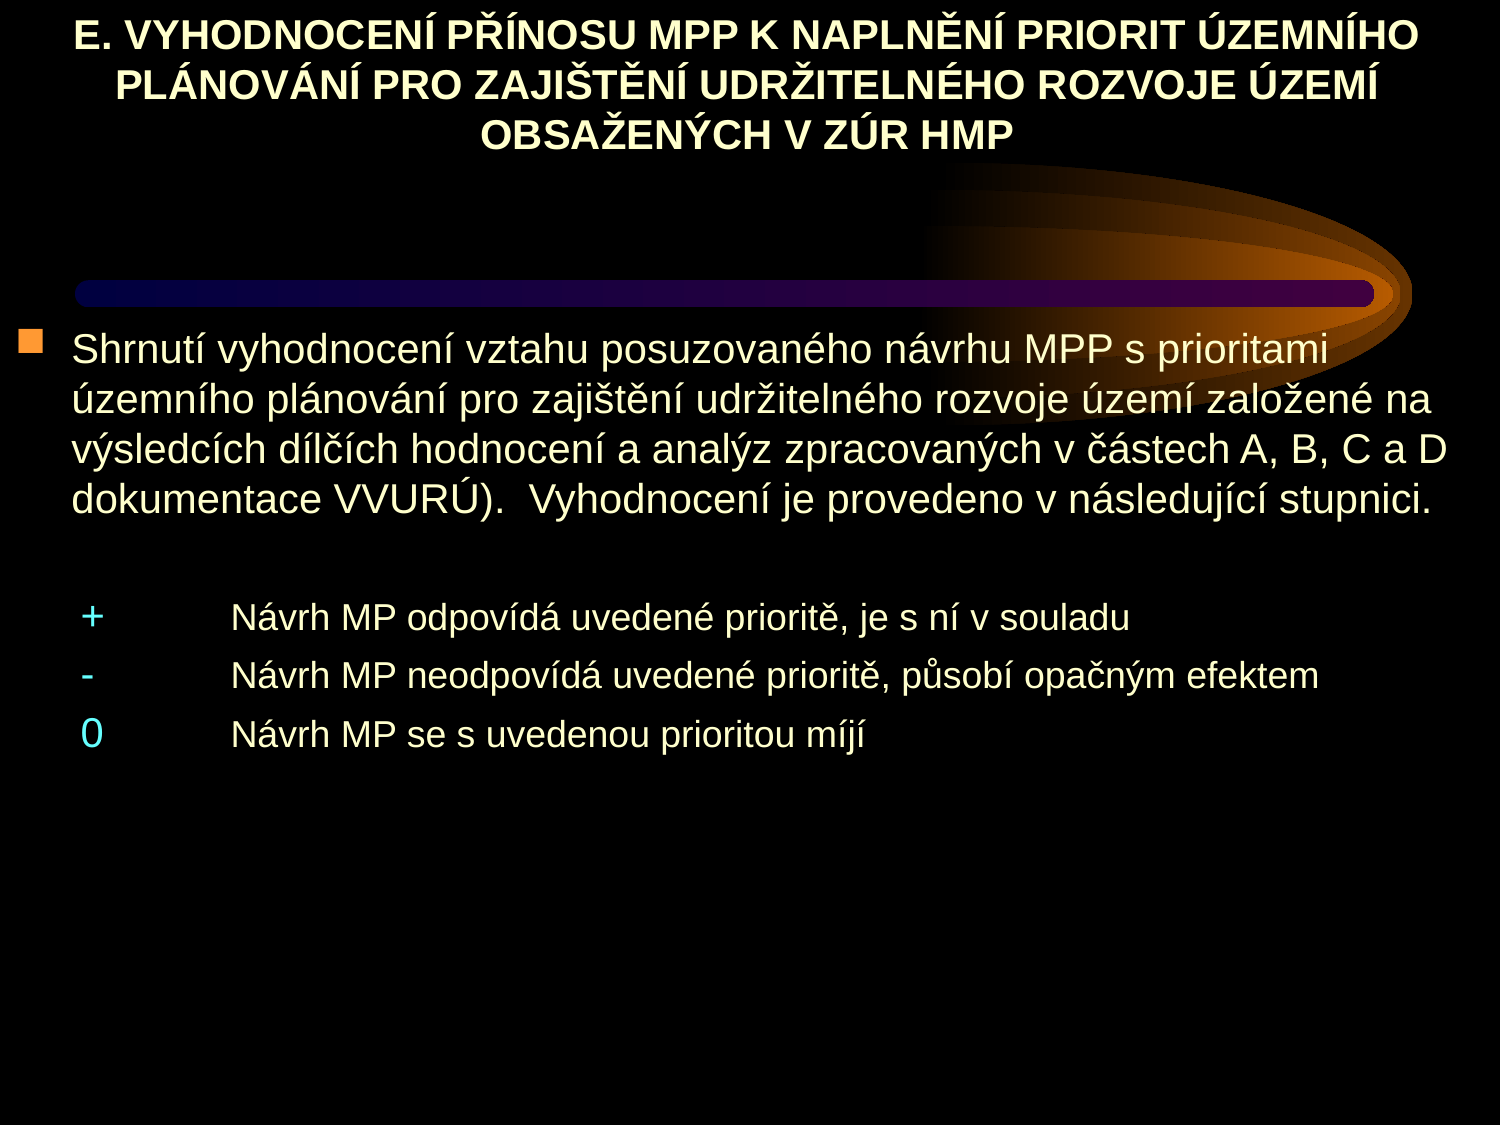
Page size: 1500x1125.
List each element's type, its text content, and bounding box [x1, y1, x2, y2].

title E. VYHODNOCENÍ PŘÍNOSU MPP K NAPLNĚNÍ PRIORIT ÚZEMNÍHO PLÁNOVÁNÍ pro zajištění udržitelného rozvoje území obsažených v ZÚR HMP [0, 0, 1495, 185]
list Shrnutí vyhodnocení vztahu posuzovaného návrhu MPP s prioritami územního plánování pro zajištění udržitelného rozvoje území založené na výsledcích dílčích hodnocení a analýz zpracovaných v částech A, B, C a D dokumentace VVURÚ). Vyhodnocení je provedeno v následující stupnici. + Návrh MP odpovídá uvedené prioritě, je s ní v souladu - Návrh MP neodpovídá uvedené prioritě, působí opačným efektem 0 Návrh MP se s uvedenou prioritou míjí [0, 314, 1495, 1087]
